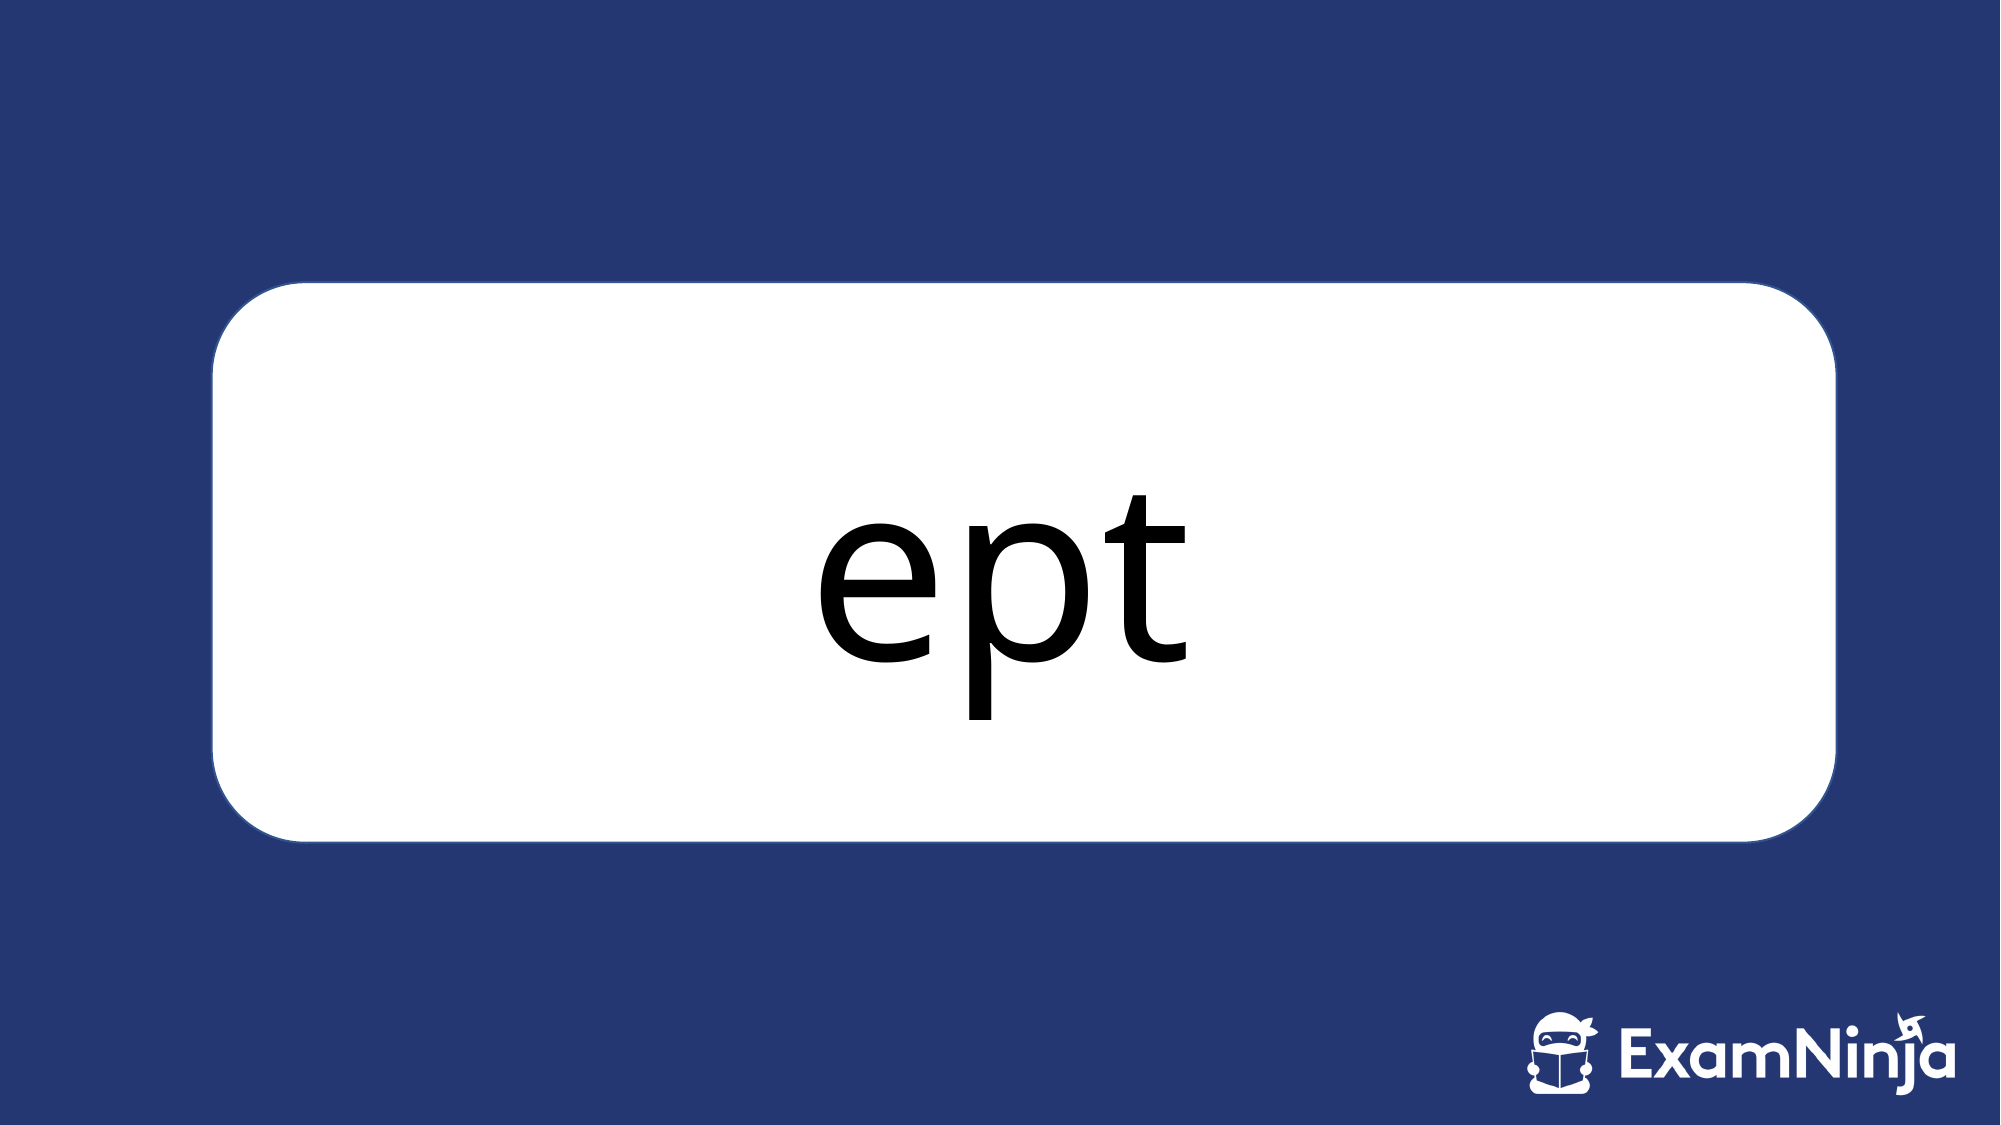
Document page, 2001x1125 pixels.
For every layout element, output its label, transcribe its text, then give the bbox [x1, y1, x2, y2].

text_box [210, 281, 1838, 403]
text_box [210, 719, 1838, 844]
text_box ept [143, 403, 1857, 719]
picture [1501, 1003, 1979, 1102]
